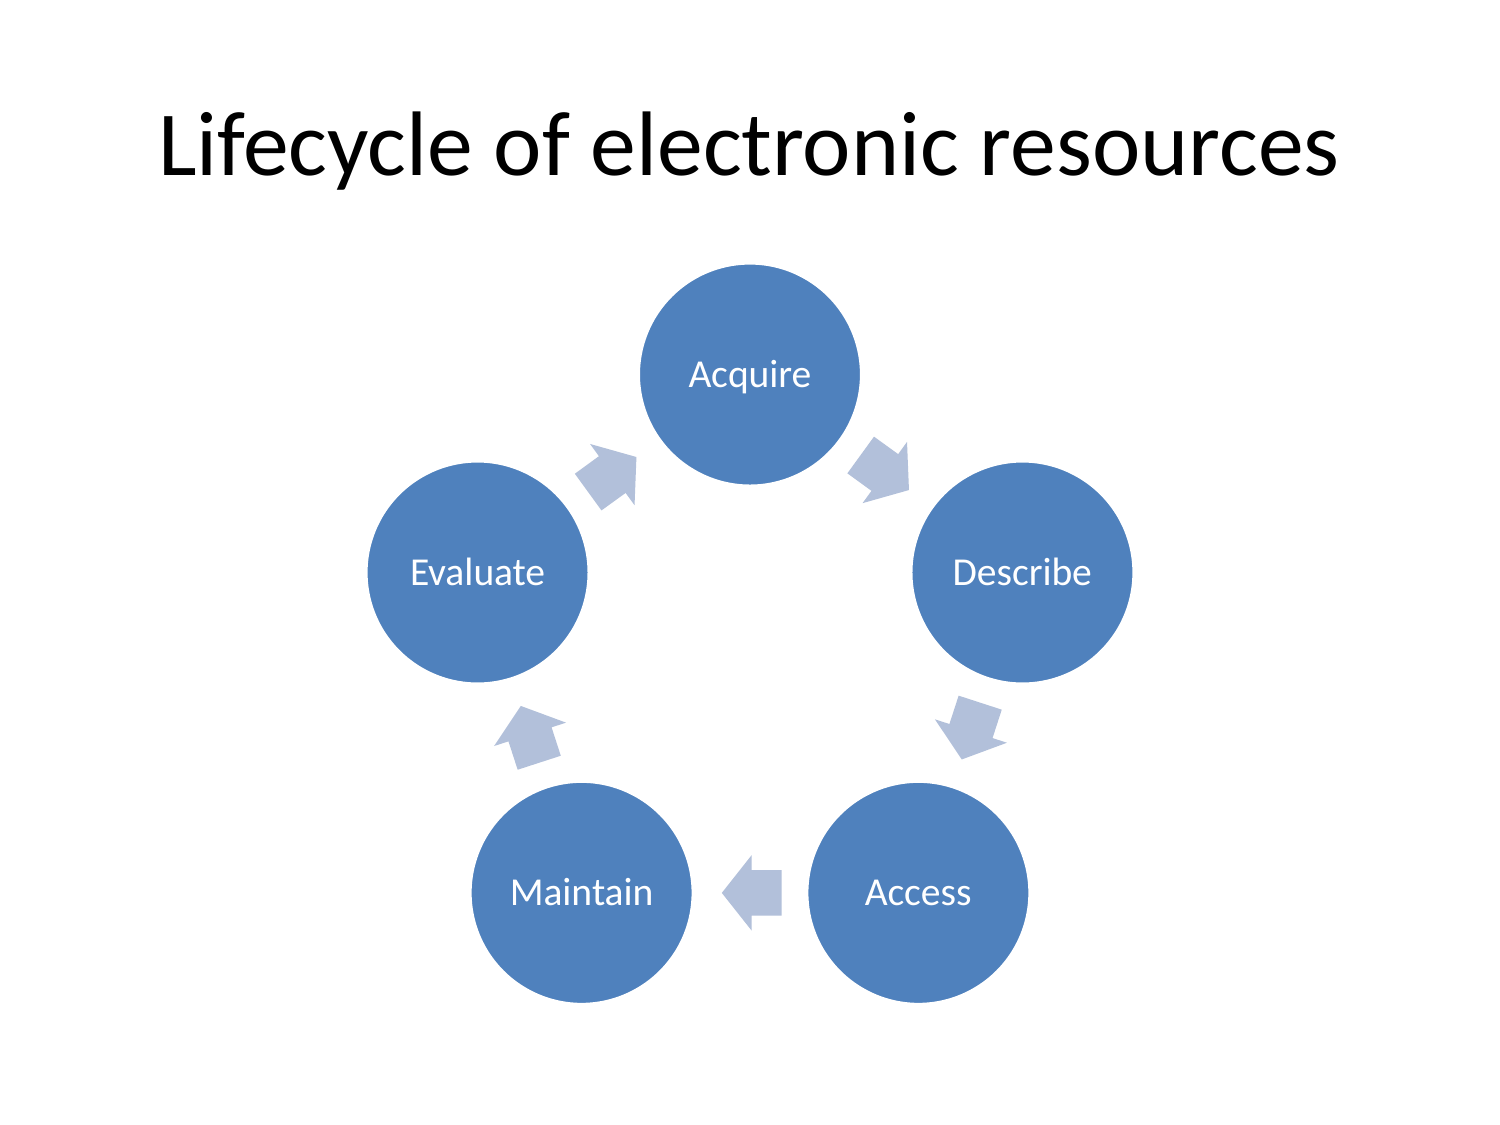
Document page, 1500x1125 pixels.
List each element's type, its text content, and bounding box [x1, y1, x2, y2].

title Lifecycle of electronic resources [75, 45, 1425, 233]
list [74, 262, 1426, 1006]
